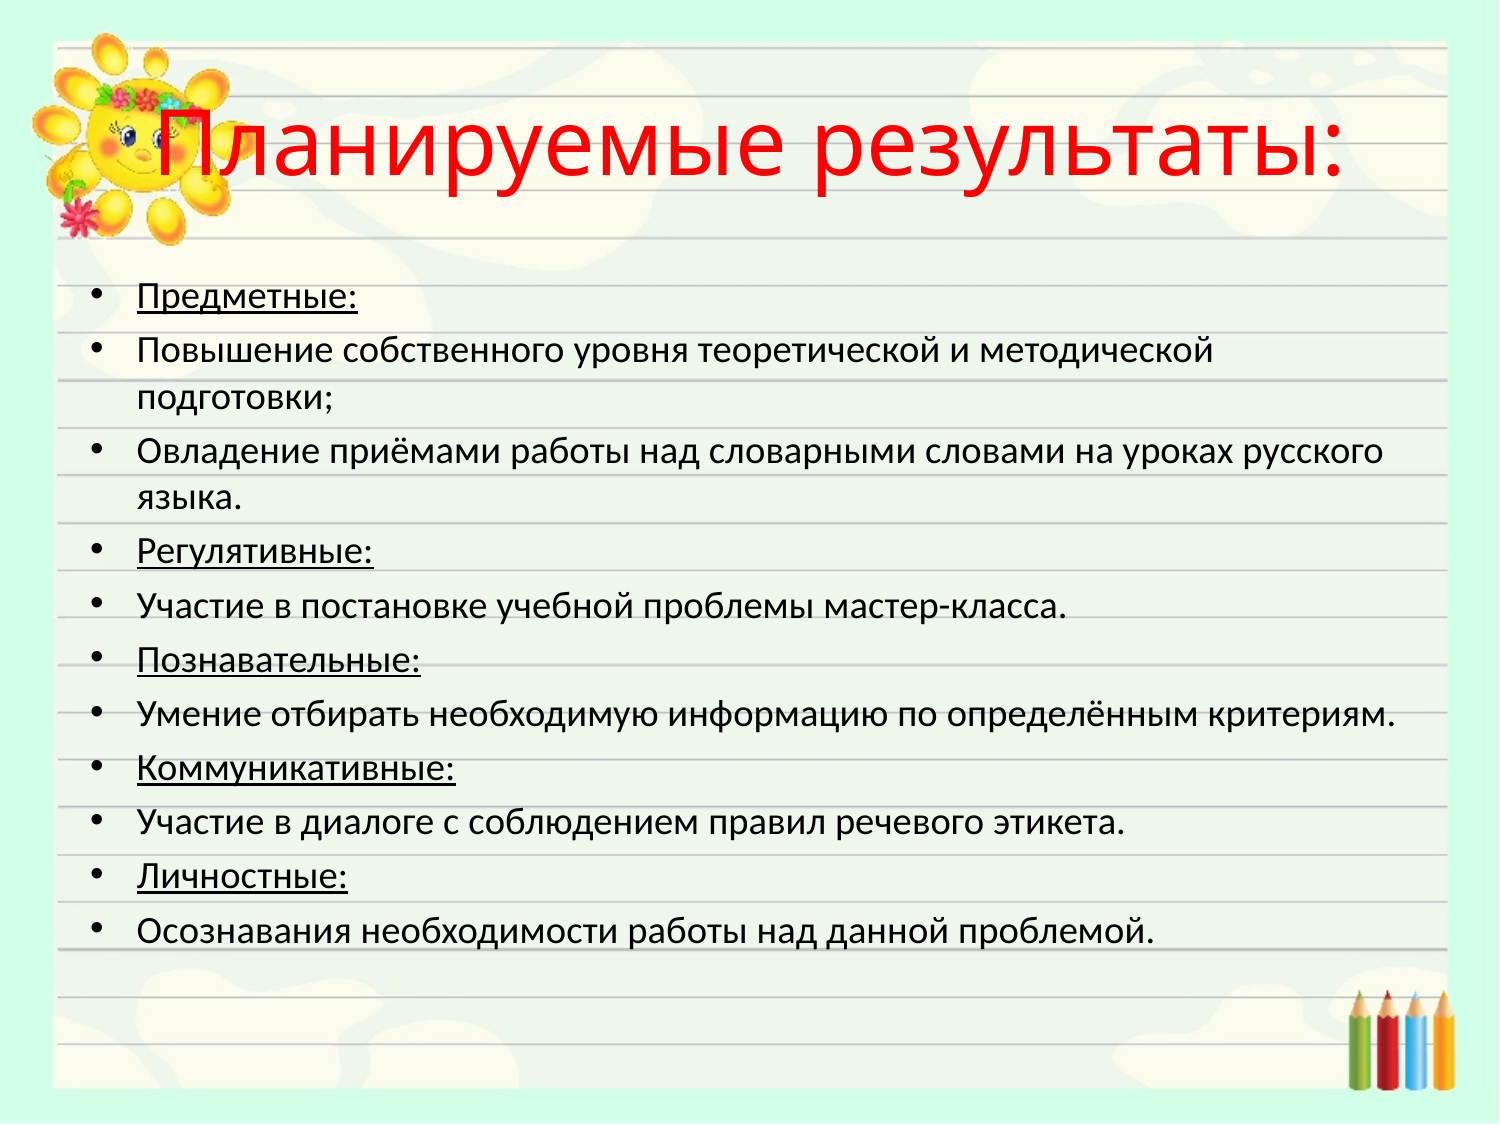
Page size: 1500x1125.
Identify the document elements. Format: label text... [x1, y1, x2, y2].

title Планируемые результаты: [75, 45, 1425, 233]
list Предметные: Повышение собственного уровня теоретической и методической подготовки; Овладение приёмами работы над словарными словами на уроках русского языка. Регулятивные: Участие в постановке учебной проблемы мастер-класса. Познавательные: Умение отбирать необходимую информацию по определённым критериям. Коммуникативные: Участие в диалоге с соблюдением правил речевого этикета. Личностные: Осознавания необходимости работы над данной проблемой. [75, 262, 1425, 1005]
picture [0, 0, 1500, 1125]
